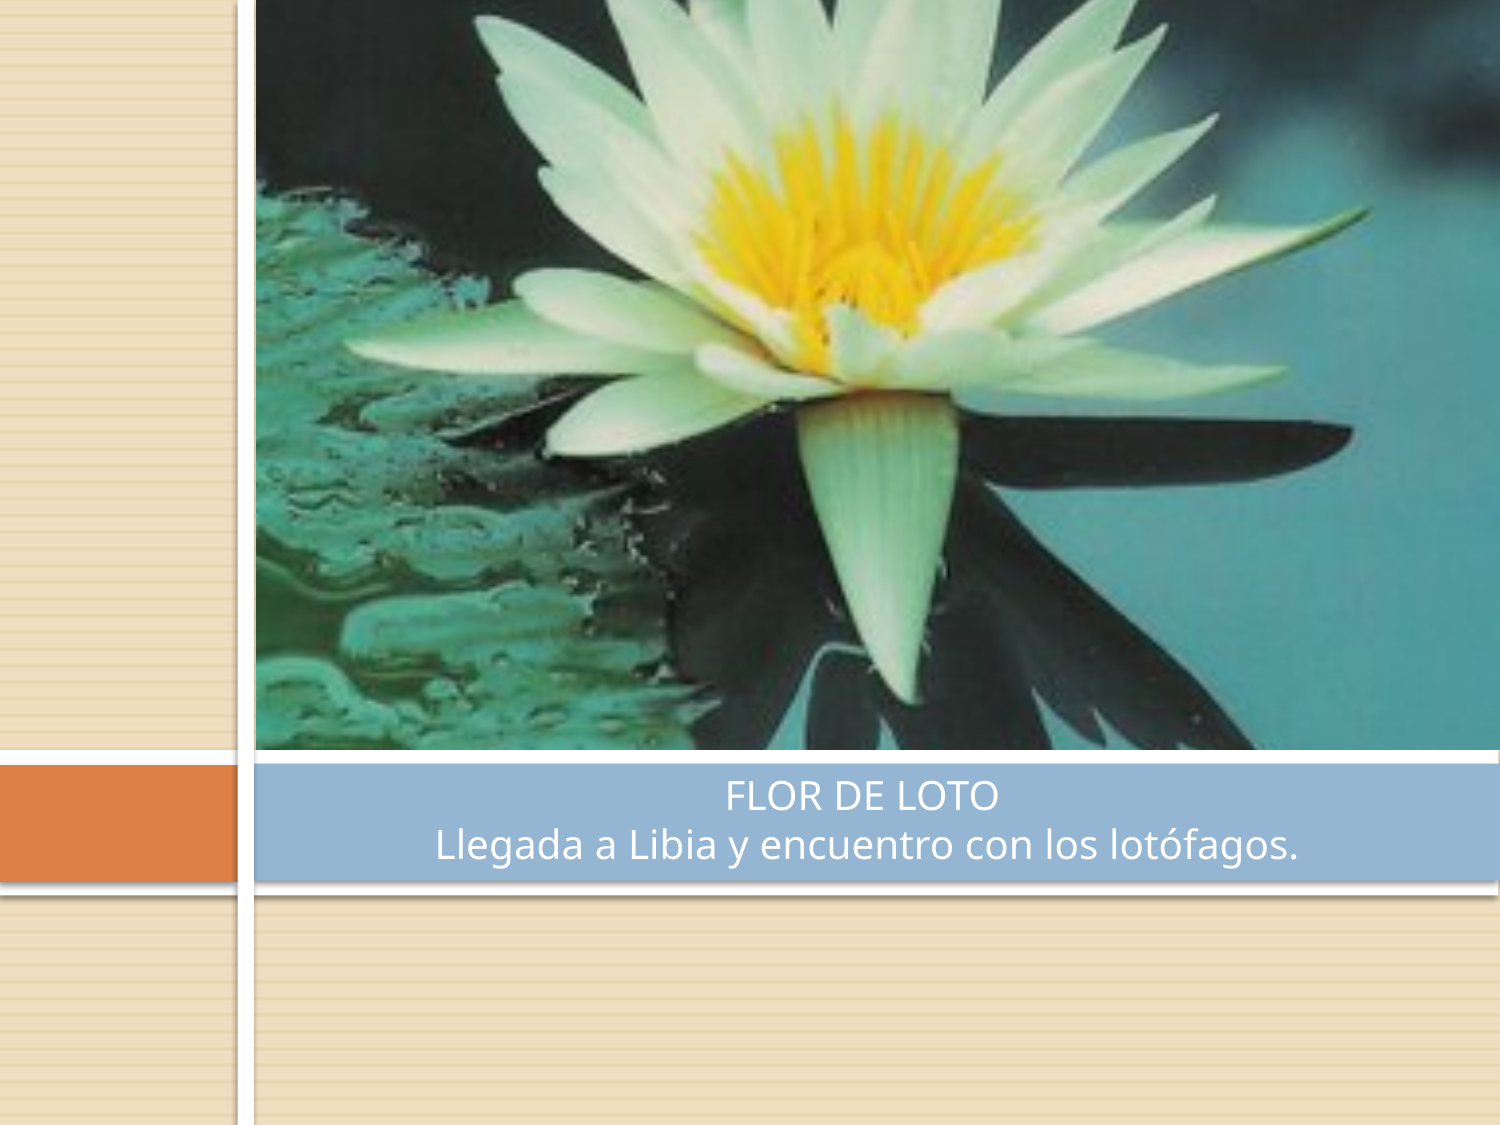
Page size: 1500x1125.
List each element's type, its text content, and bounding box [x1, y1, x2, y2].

title FLOR DE LOTO Llegada a Libia y encuentro con los lotófagos. [262, 762, 1463, 875]
picture [255, 0, 1500, 750]
